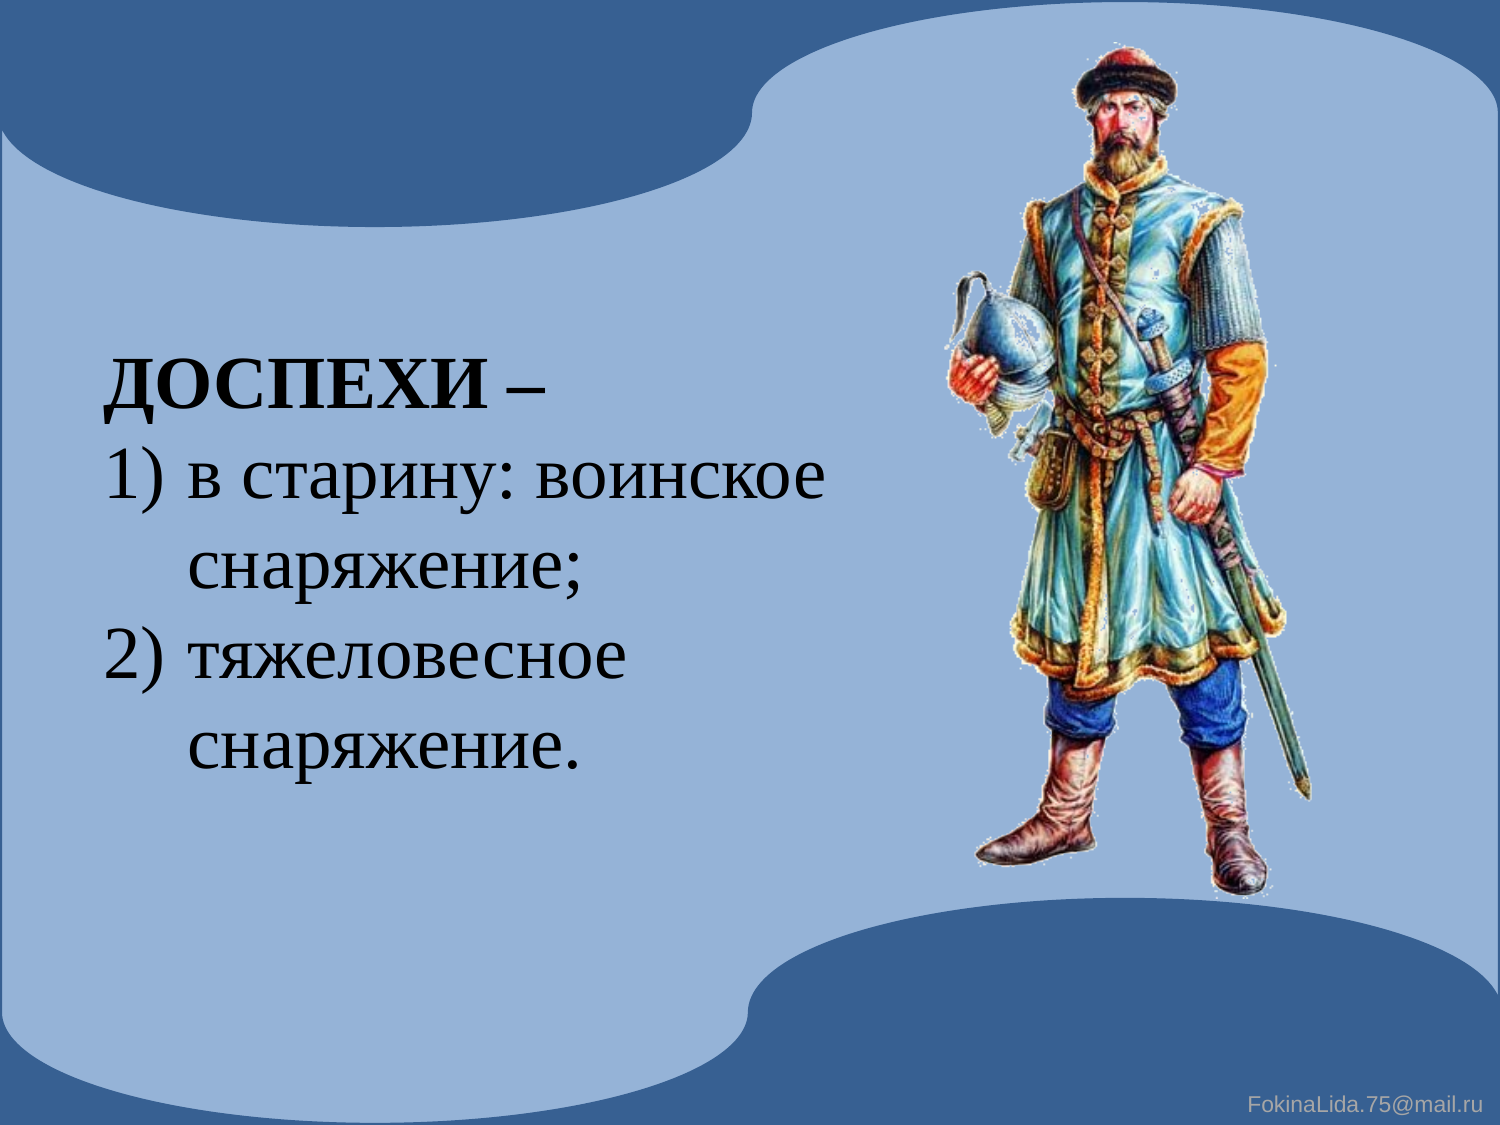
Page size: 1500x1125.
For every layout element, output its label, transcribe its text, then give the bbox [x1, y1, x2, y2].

text_box ДОСПЕХИ – в старину: воинское снаряжение; тяжеловесное снаряжение. [88, 326, 892, 791]
picture [938, 42, 1318, 900]
